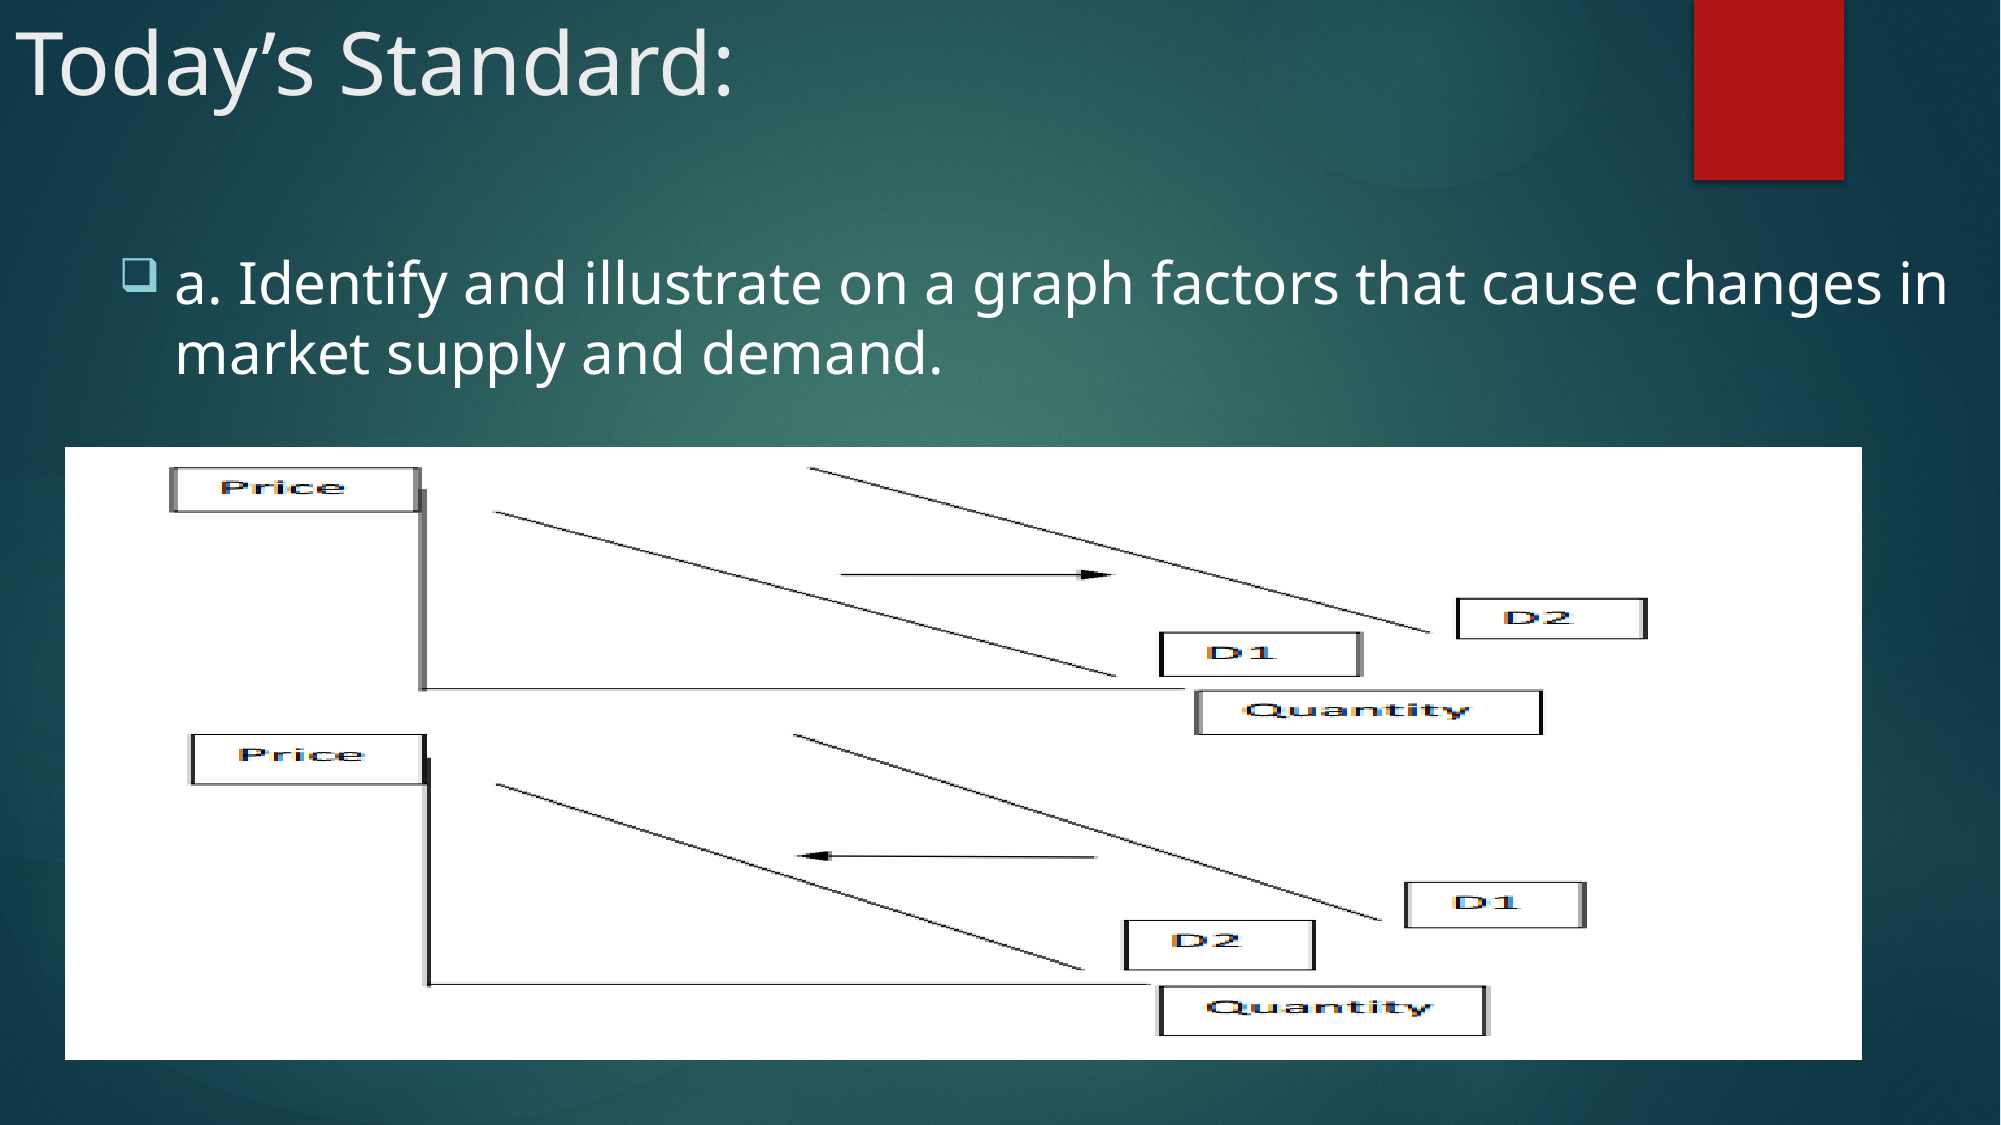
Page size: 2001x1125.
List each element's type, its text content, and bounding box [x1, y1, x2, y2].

list a. Identify and illustrate on a graph factors that cause changes in market supply and demand. [103, 238, 1972, 420]
picture [65, 447, 1862, 1061]
title Today’s Standard: [0, 0, 1662, 239]
